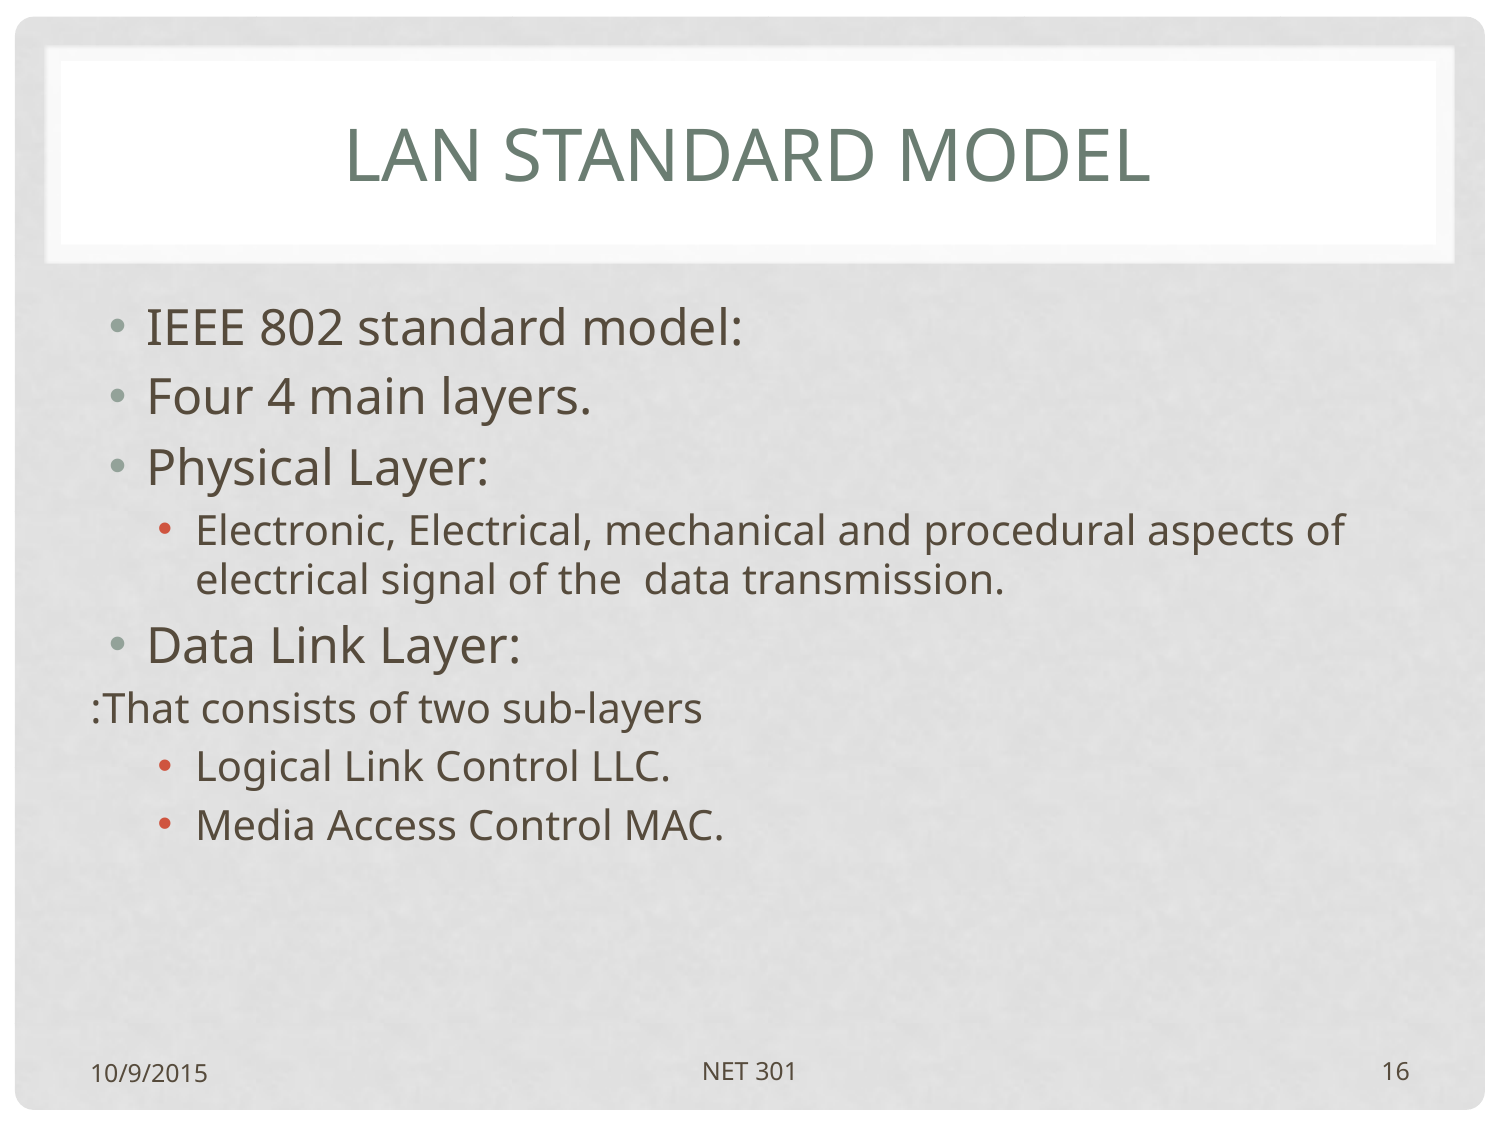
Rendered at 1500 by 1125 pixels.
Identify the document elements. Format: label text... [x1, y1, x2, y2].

title lan standard model [69, 66, 1425, 238]
slide_number 16 [1074, 1042, 1425, 1103]
list IEEE 802 standard model: Four 4 main layers. Physical Layer: Electronic, Electrical, mechanical and procedural aspects of electrical signal of the data transmission. Data Link Layer: That consists of two sub-layers: Logical Link Control LLC. Media Access Control MAC. [75, 287, 1425, 1005]
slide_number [75, 1042, 425, 1103]
footer NET 301 [512, 1042, 988, 1103]
